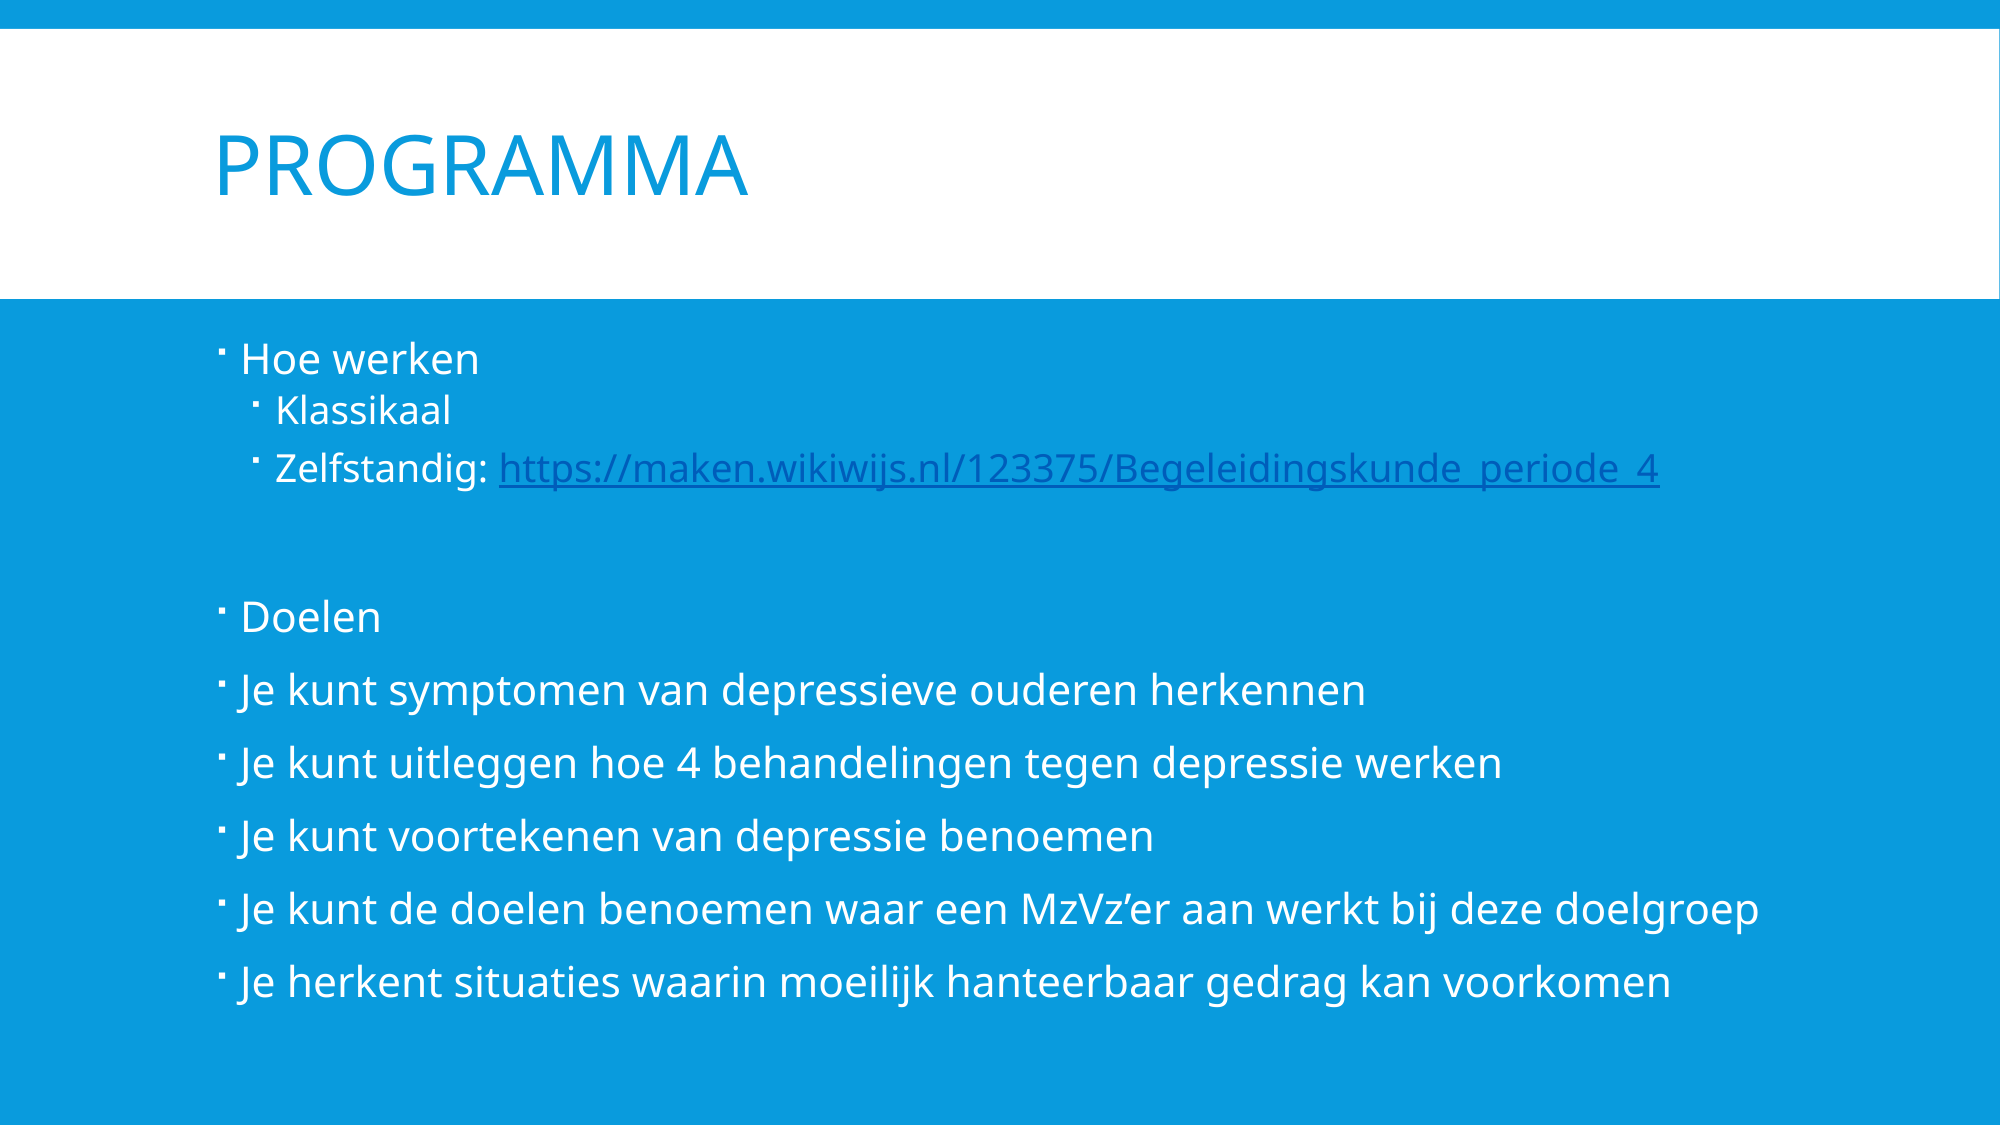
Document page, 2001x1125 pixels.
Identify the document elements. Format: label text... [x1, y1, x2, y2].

title Programma [197, 46, 1803, 295]
list Hoe werken Klassikaal Zelfstandig: https://maken.wikiwijs.nl/123375/Begeleidingskunde_periode_4 Doelen Je kunt symptomen van depressieve ouderen herkennen Je kunt uitleggen hoe 4 behandelingen tegen depressie werken Je kunt voortekenen van depressie benoemen Je kunt de doelen benoemen waar een MzVz’er aan werkt bij deze doelgroep Je herkent situaties waarin moeilijk hanteerbaar gedrag kan voorkomen [197, 329, 1803, 1020]
